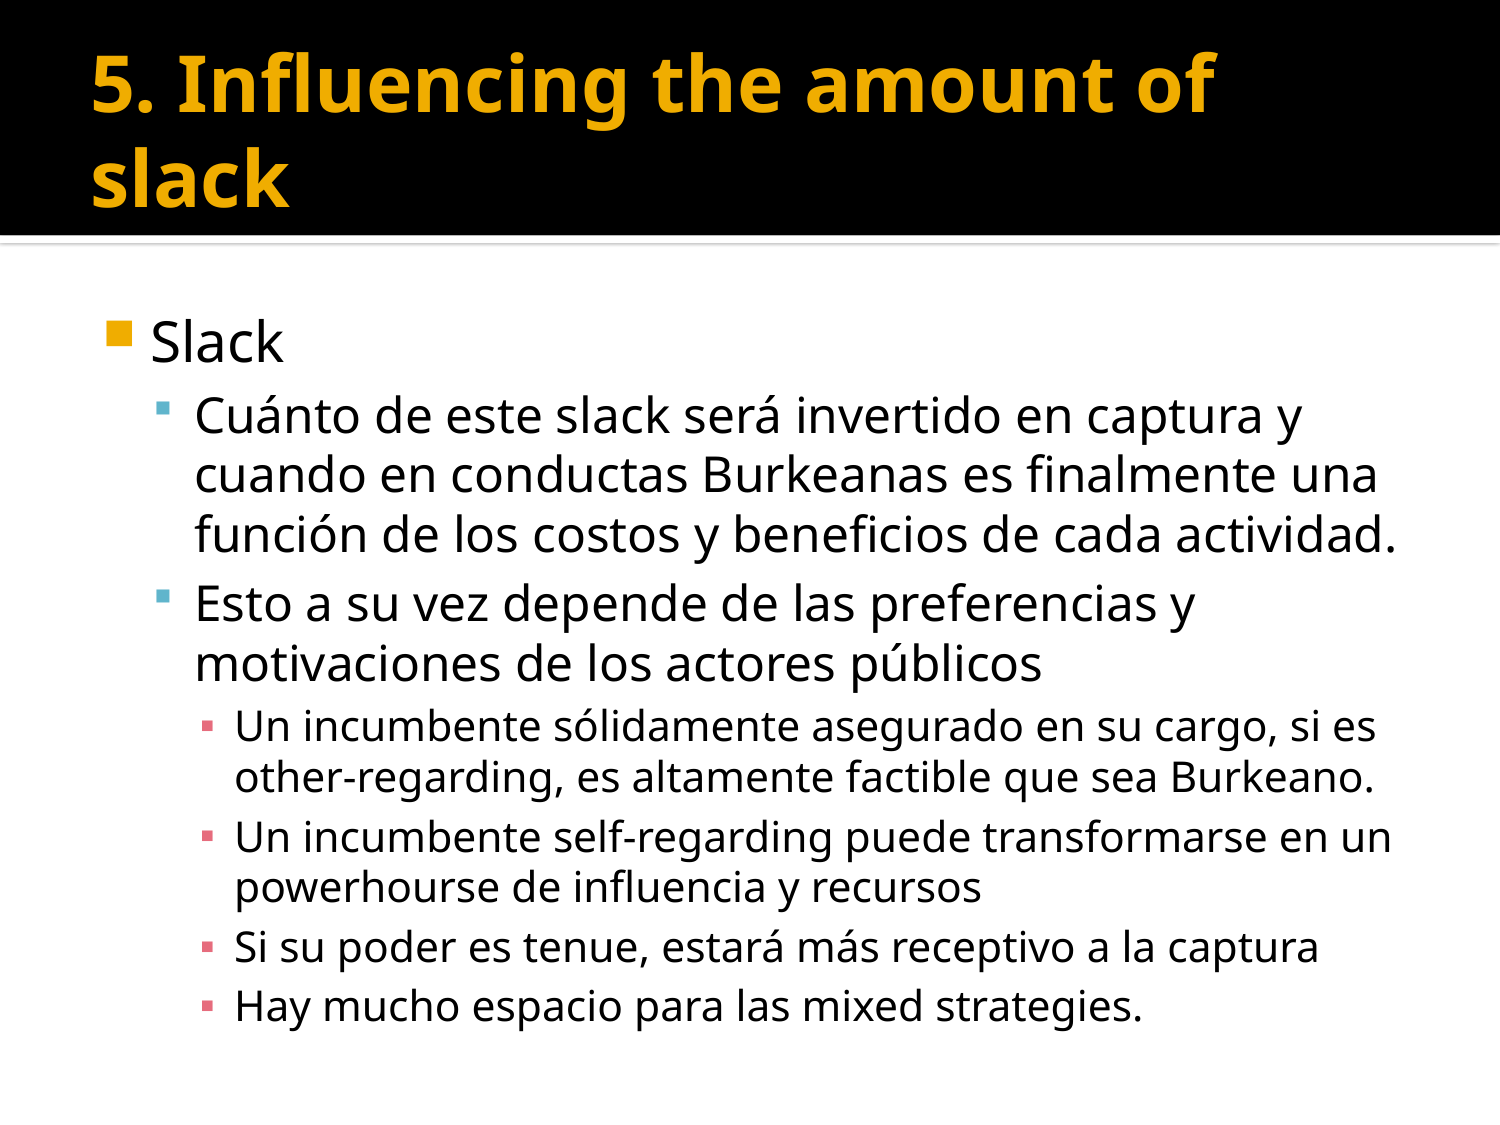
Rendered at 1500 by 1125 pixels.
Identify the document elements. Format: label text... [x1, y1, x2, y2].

list Slack Cuánto de este slack será invertido en captura y cuando en conductas Burkeanas es finalmente una función de los costos y beneficios de cada actividad. Esto a su vez depende de las preferencias y motivaciones de los actores públicos Un incumbente sólidamente asegurado en su cargo, si es other-regarding, es altamente factible que sea Burkeano. Un incumbente self-regarding puede transformarse en un powerhourse de influencia y recursos Si su poder es tenue, estará más receptivo a la captura Hay mucho espacio para las mixed strategies. [75, 291, 1425, 1050]
title 5. Influencing the amount of slack [75, 25, 1425, 231]
